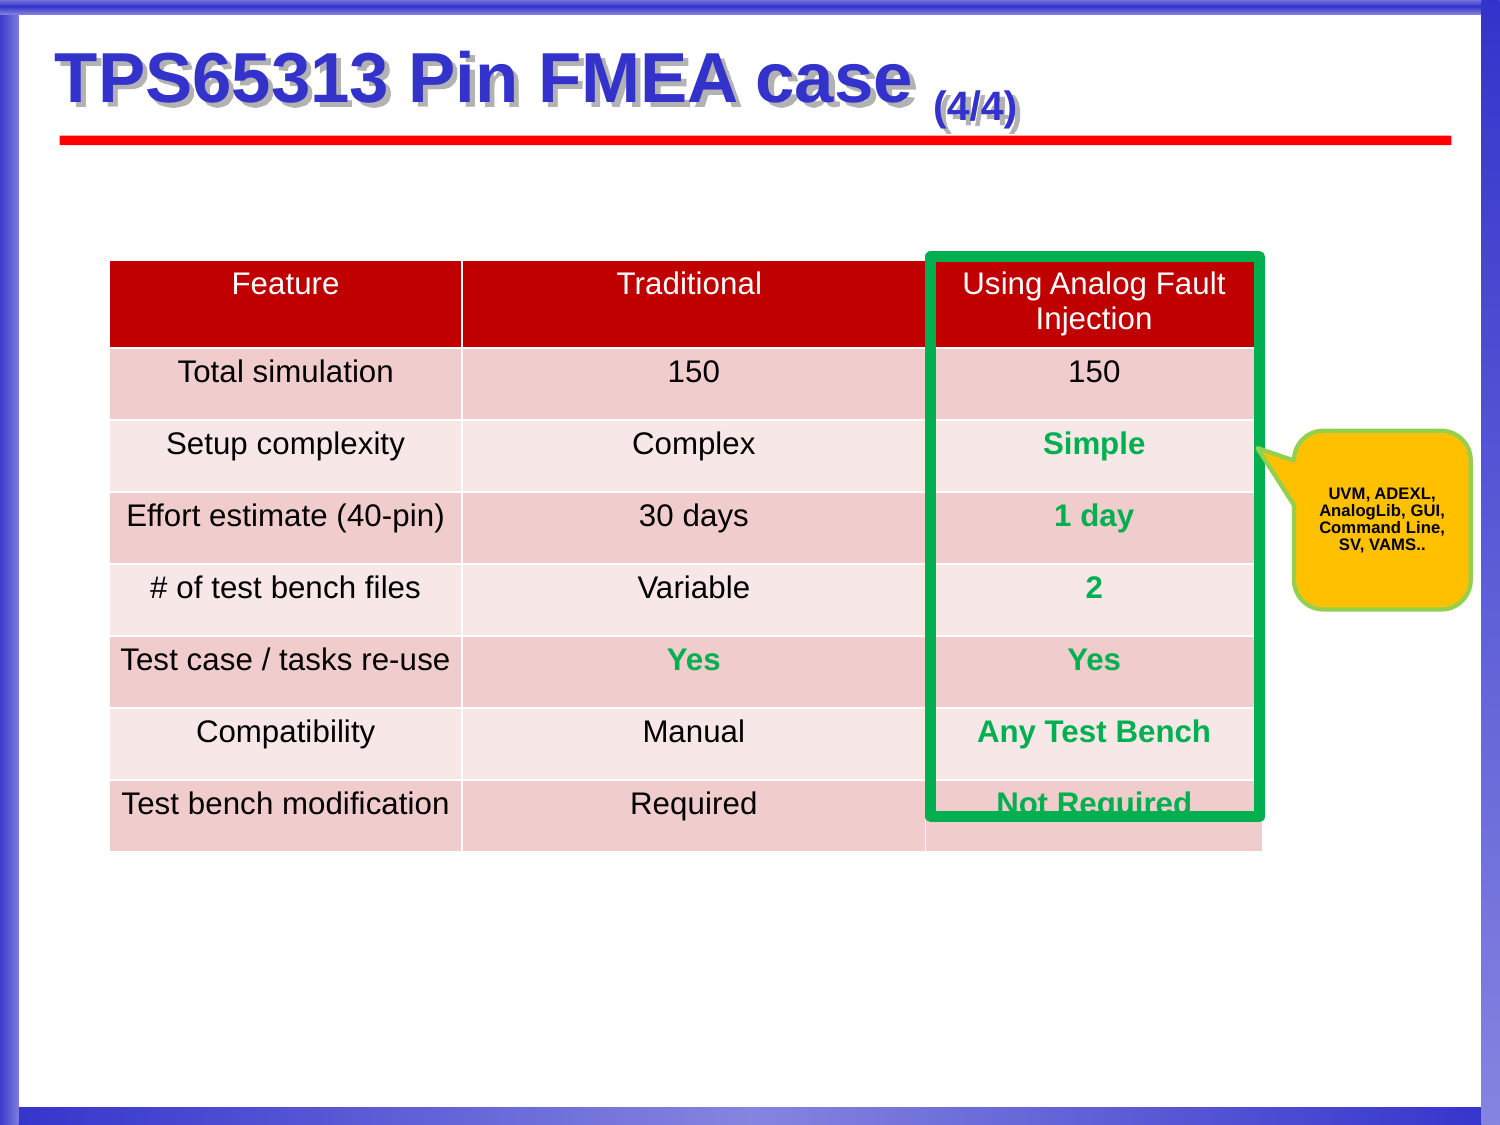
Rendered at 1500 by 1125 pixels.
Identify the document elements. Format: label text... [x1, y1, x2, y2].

table_cell # of test bench files [110, 565, 461, 635]
text_box [929, 255, 1261, 819]
table_cell Yes [463, 637, 925, 707]
table_header Feature [110, 261, 461, 347]
table_cell Required [463, 781, 925, 851]
text_box UVM, ADEXL, AnalogLib, GUI, Command Line, SV, VAMS.. [1255, 428, 1473, 612]
table_cell Variable [463, 565, 925, 635]
table_cell Test case / tasks re-use [110, 637, 461, 707]
table_cell Complex [463, 421, 925, 491]
table_cell Effort estimate (40-pin) [110, 493, 461, 563]
title TPS65313 Pin FMEA case (4/4) [54, 21, 1450, 134]
table_cell Compatibility [110, 709, 461, 779]
table_cell 30 days [463, 493, 925, 563]
table_cell Total simulation [110, 349, 461, 419]
table_cell Manual [463, 709, 925, 779]
table_header Traditional [463, 261, 925, 347]
table_cell 150 [463, 349, 925, 419]
table_cell Not Required [926, 781, 1262, 851]
table_cell Test bench modification [110, 781, 461, 851]
table_cell Setup complexity [110, 421, 461, 491]
